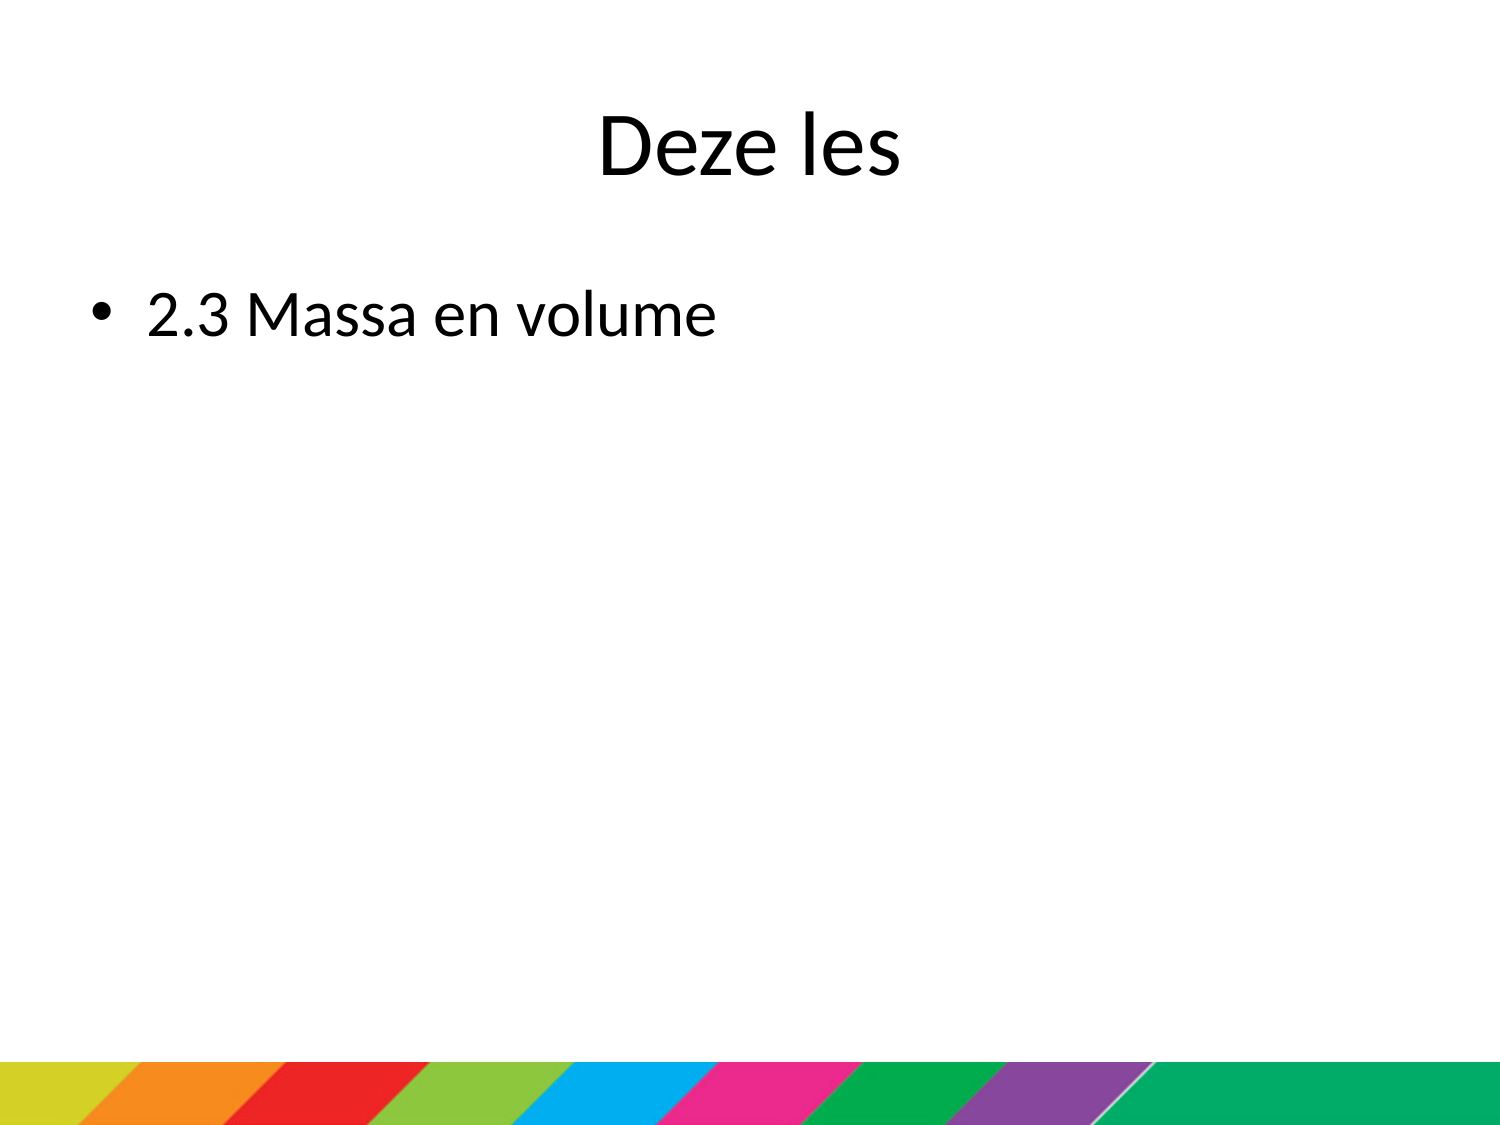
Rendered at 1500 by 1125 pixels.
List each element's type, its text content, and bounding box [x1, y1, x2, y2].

title Deze les [75, 45, 1425, 233]
picture [656, 1062, 1500, 1125]
list 2.3 Massa en volume [75, 262, 1425, 1005]
picture [0, 1062, 574, 1125]
